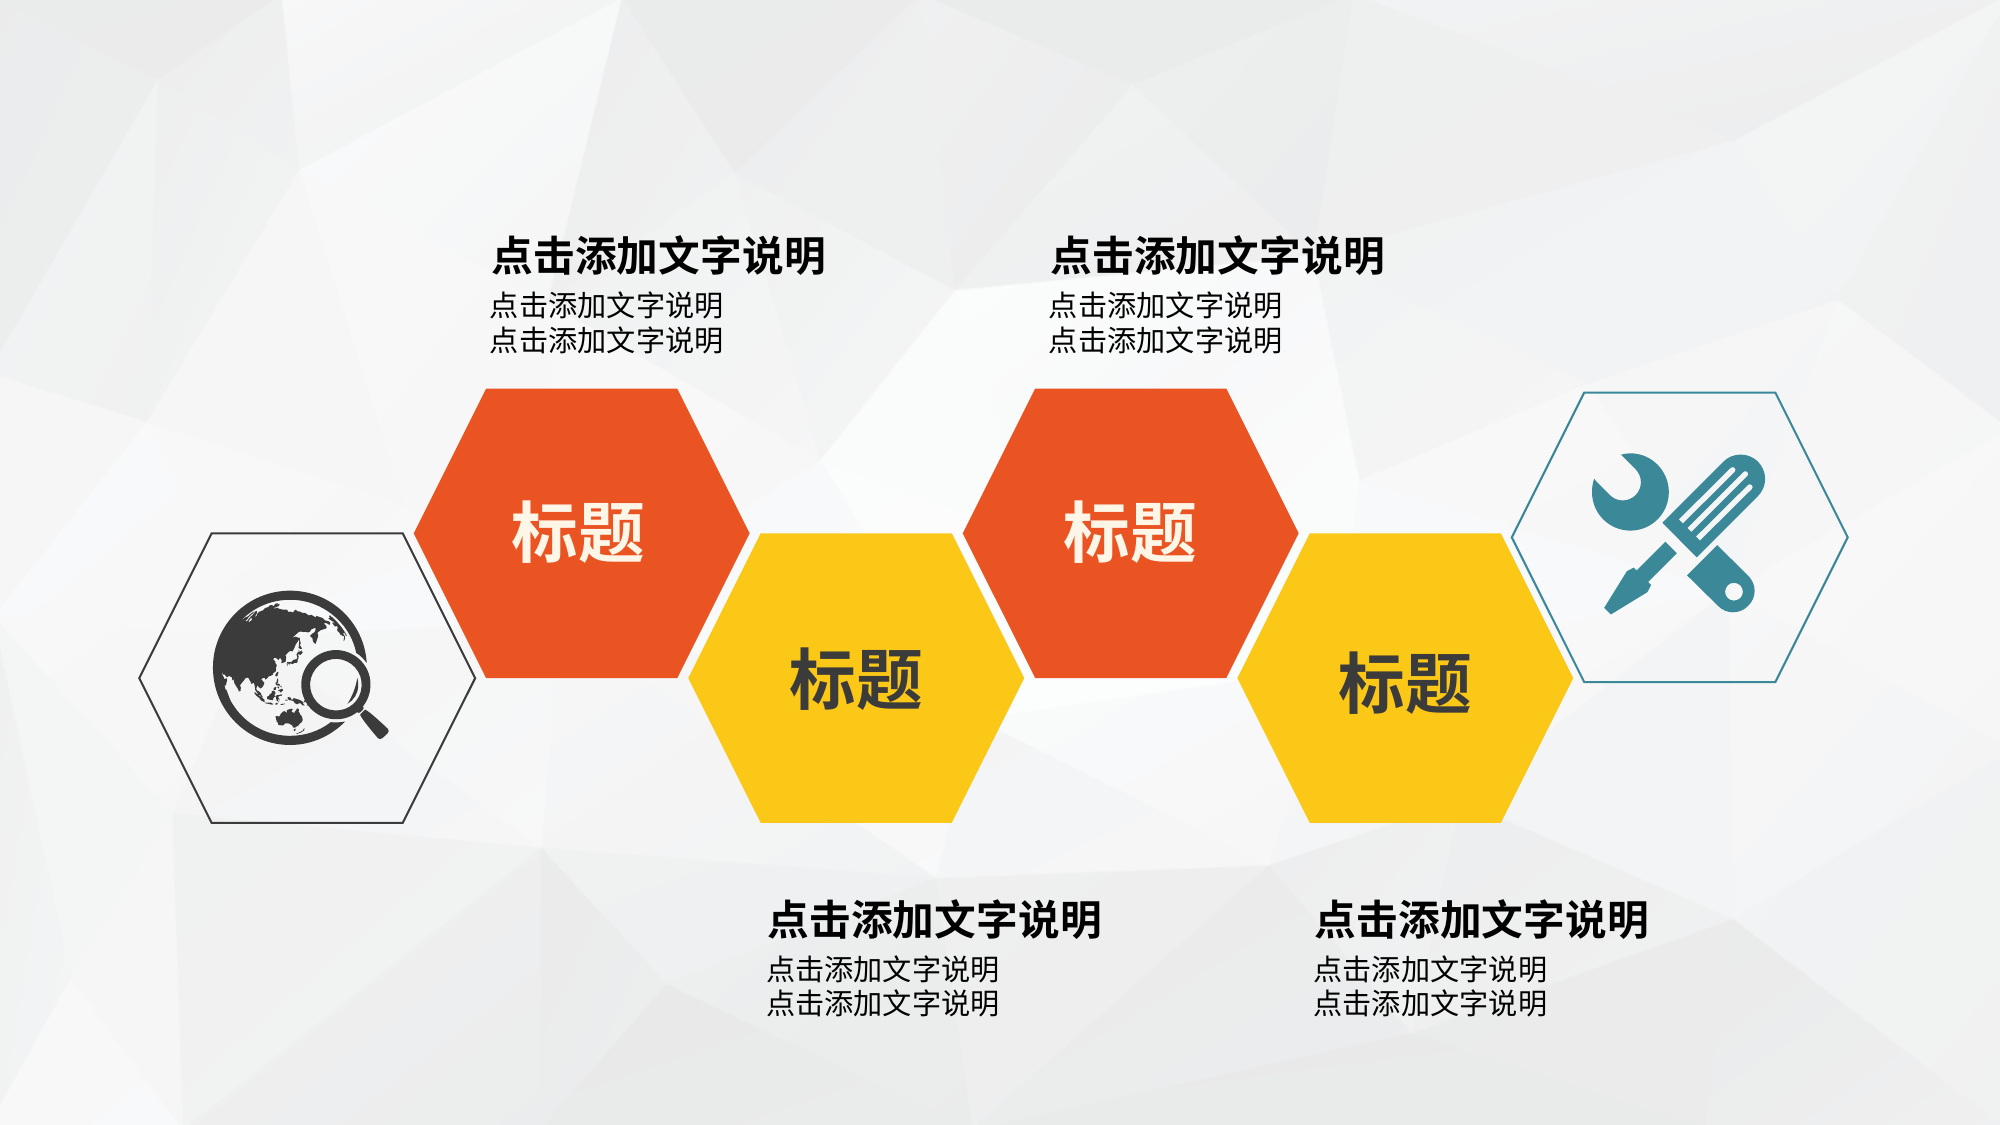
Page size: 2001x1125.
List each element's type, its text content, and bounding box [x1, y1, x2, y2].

text_box [961, 387, 1300, 680]
text_box [412, 387, 751, 680]
text_box [1236, 532, 1575, 824]
text_box 标题 [496, 483, 661, 578]
text_box [687, 532, 1026, 824]
text_box 标题 [1048, 483, 1212, 578]
text_box 点击添加文字说明 点击添加文字说明 [1298, 943, 1601, 1029]
text_box 点击添加文字说明 点击添加文字说明 [751, 943, 1053, 1029]
text_box 点击添加文字说明 点击添加文字说明 [475, 279, 777, 365]
text_box 点击添加文字说明 [1035, 197, 1400, 288]
text_box 点击添加文字说明 点击添加文字说明 [1034, 279, 1336, 365]
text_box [212, 590, 390, 745]
text_box 点击添加文字说明 [1300, 861, 1664, 952]
text_box 点击添加文字说明 [476, 197, 841, 288]
text_box 标题 [1323, 634, 1487, 729]
text_box 标题 [775, 630, 939, 725]
text_box [1510, 391, 1849, 684]
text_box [1591, 452, 1768, 615]
text_box 点击添加文字说明 [752, 861, 1117, 952]
text_box [138, 532, 477, 824]
picture [0, 0, 2000, 1125]
